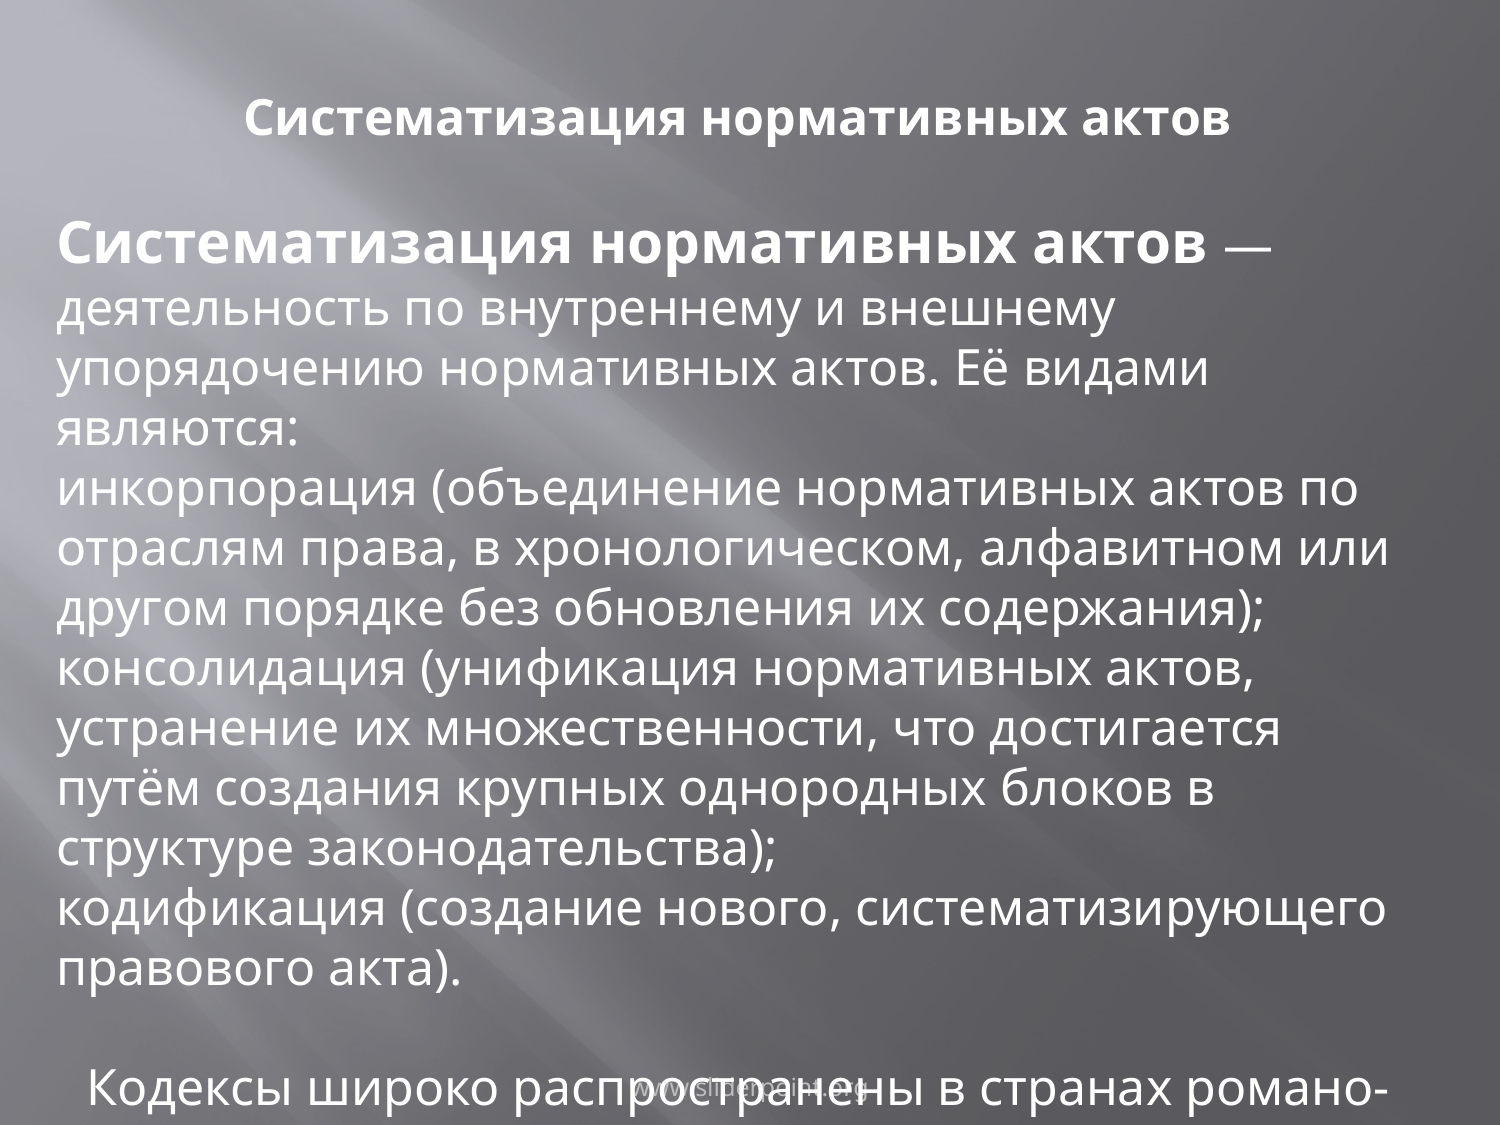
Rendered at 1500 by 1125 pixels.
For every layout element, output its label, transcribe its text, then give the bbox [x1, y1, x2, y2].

footer www.sliderpoint.org [512, 1052, 988, 1113]
text_box Систематизация нормативных актов Систематизация нормативных актов — деятельность по внутреннему и внешнему упорядочению нормативных актов. Её видами являются: инкорпорация (объединение нормативных актов по отраслям права, в хронологическом, алфавитном или другом порядке без обновления их содержания); консолидация (унификация нормативных актов, устранение их множественности, что достигается путём создания крупных однородных блоков в структуре законодательства); кодификация (создание нового, систематизирующего правового акта). Кодексы широко распространены в странах романо-германской правовой семьи. [41, 78, 1436, 1125]
